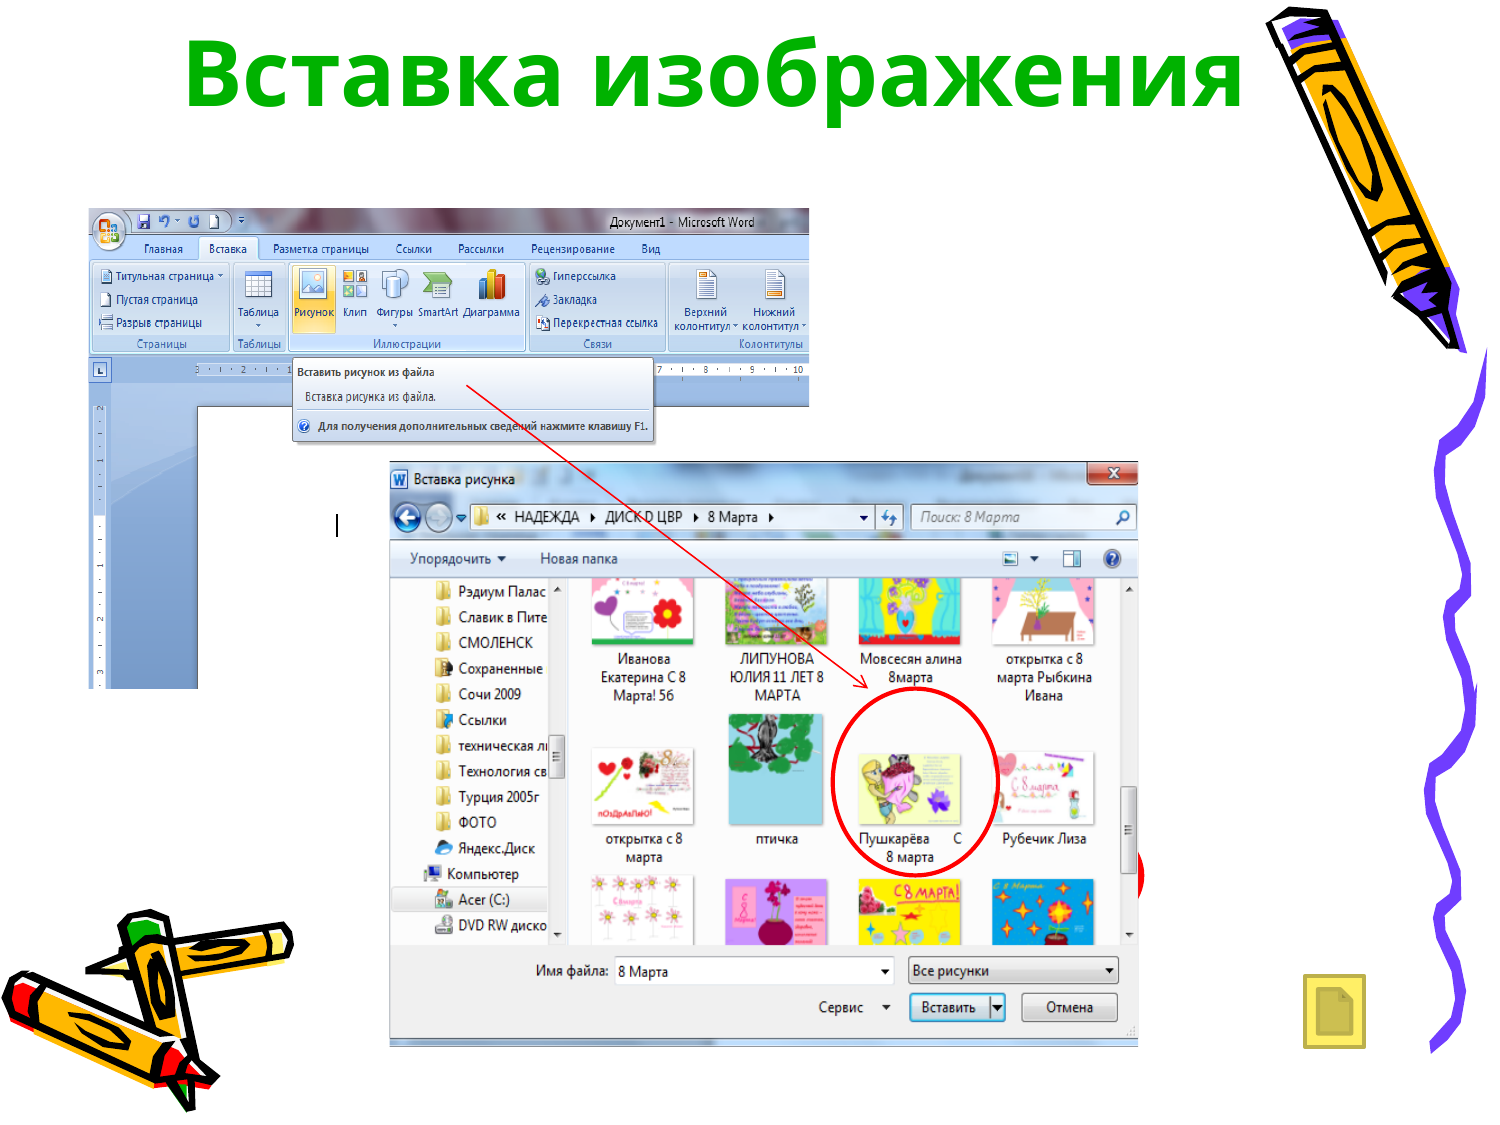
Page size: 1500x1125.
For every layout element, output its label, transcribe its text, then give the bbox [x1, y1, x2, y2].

title Вставка изображения [100, 0, 1330, 134]
text_box [1303, 974, 1366, 1049]
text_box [466, 385, 869, 689]
picture [88, 207, 1139, 1047]
